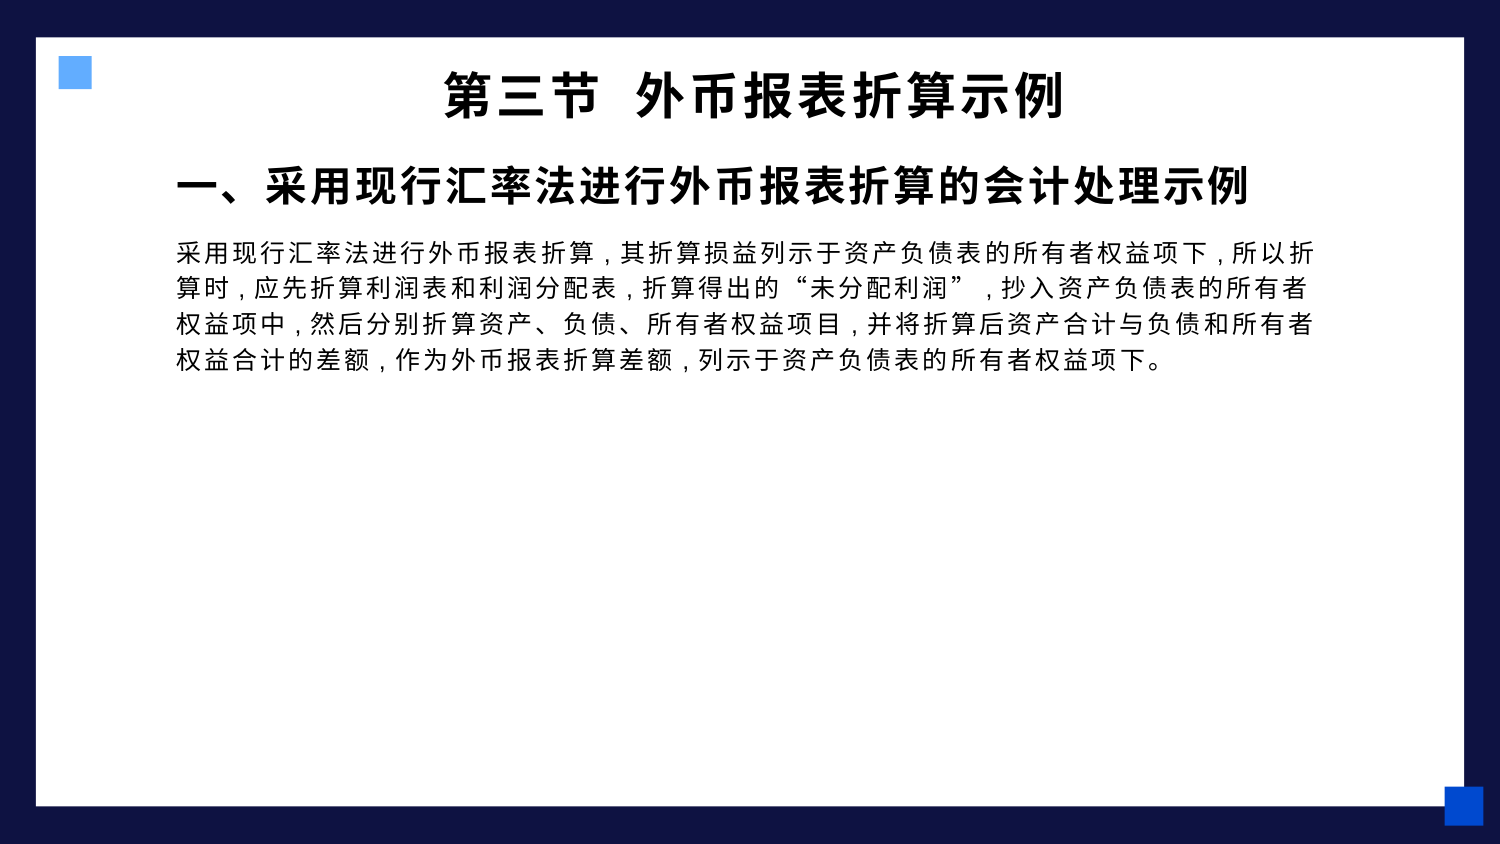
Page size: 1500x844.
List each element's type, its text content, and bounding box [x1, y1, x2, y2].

title 第三节 外币报表折算示例 [159, 43, 1344, 133]
list 一、采用现行汇率法进行外币报表折算的会计处理示例 采用现行汇率法进行外币报表折算,其折算损益列示于资产负债表的所有者权益项下,所以折算时,应先折算利润表和利润分配表,折算得出的“未分配利润”,抄入资产负债表的所有者权益项中,然后分别折算资产、负债、所有者权益项目,并将折算后资产合计与负债和所有者权益合计的差额,作为外币报表折算差额,列示于资产负债表的所有者权益项下。 [159, 150, 1344, 575]
